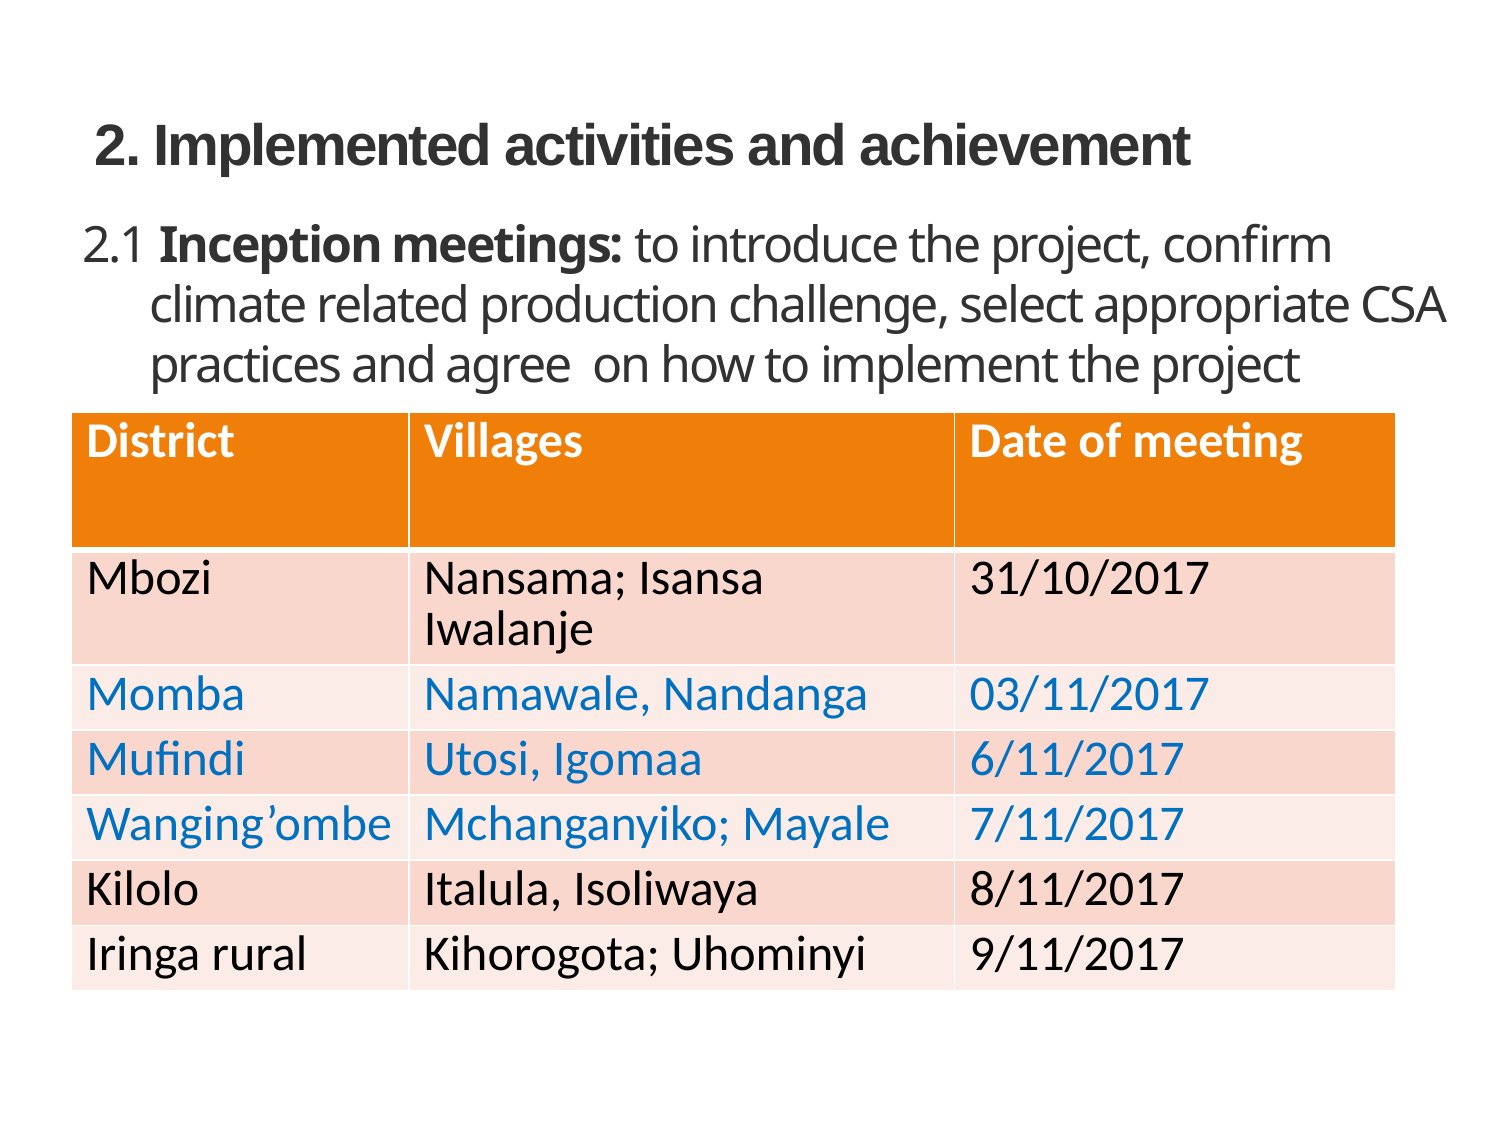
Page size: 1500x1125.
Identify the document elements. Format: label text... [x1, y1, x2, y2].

table_header District [72, 425, 408, 547]
table_cell 8/11/2017 [955, 861, 1395, 925]
table_cell Mbozi [72, 553, 408, 664]
table_cell 6/11/2017 [955, 731, 1395, 794]
text_box [71, 949, 1397, 1026]
table_cell 03/11/2017 [955, 666, 1395, 729]
table_header Date of meeting [955, 425, 1395, 547]
text_box 2.1 Inception meetings: to introduce the project, confirm climate related production challenge, select appropriate CSA practices and agree on how to implement the project [39, 205, 1475, 425]
table_cell Namawale, Nandanga [410, 666, 954, 729]
table_cell Mufindi [72, 731, 408, 794]
table_cell Iringa rural [72, 926, 408, 949]
table_cell Momba [72, 666, 408, 729]
table_cell Italula, Isoliwaya [410, 861, 954, 925]
table_cell 7/11/2017 [955, 796, 1395, 859]
table_cell Nansama; Isansa Iwalanje [410, 553, 954, 664]
table_cell Mchanganyiko; Mayale [410, 796, 954, 859]
table_cell 31/10/2017 [955, 553, 1395, 664]
table_cell Kilolo [72, 861, 408, 925]
table_header Villages [410, 425, 954, 547]
table_cell 9/11/2017 [955, 926, 1395, 949]
table_cell Utosi, Igomaa [410, 731, 954, 794]
title 2. Implemented activities and achievement [79, 99, 1463, 200]
table_cell Kihorogota; Uhominyi [410, 926, 954, 949]
table_cell Wanging’ombe [72, 796, 408, 859]
